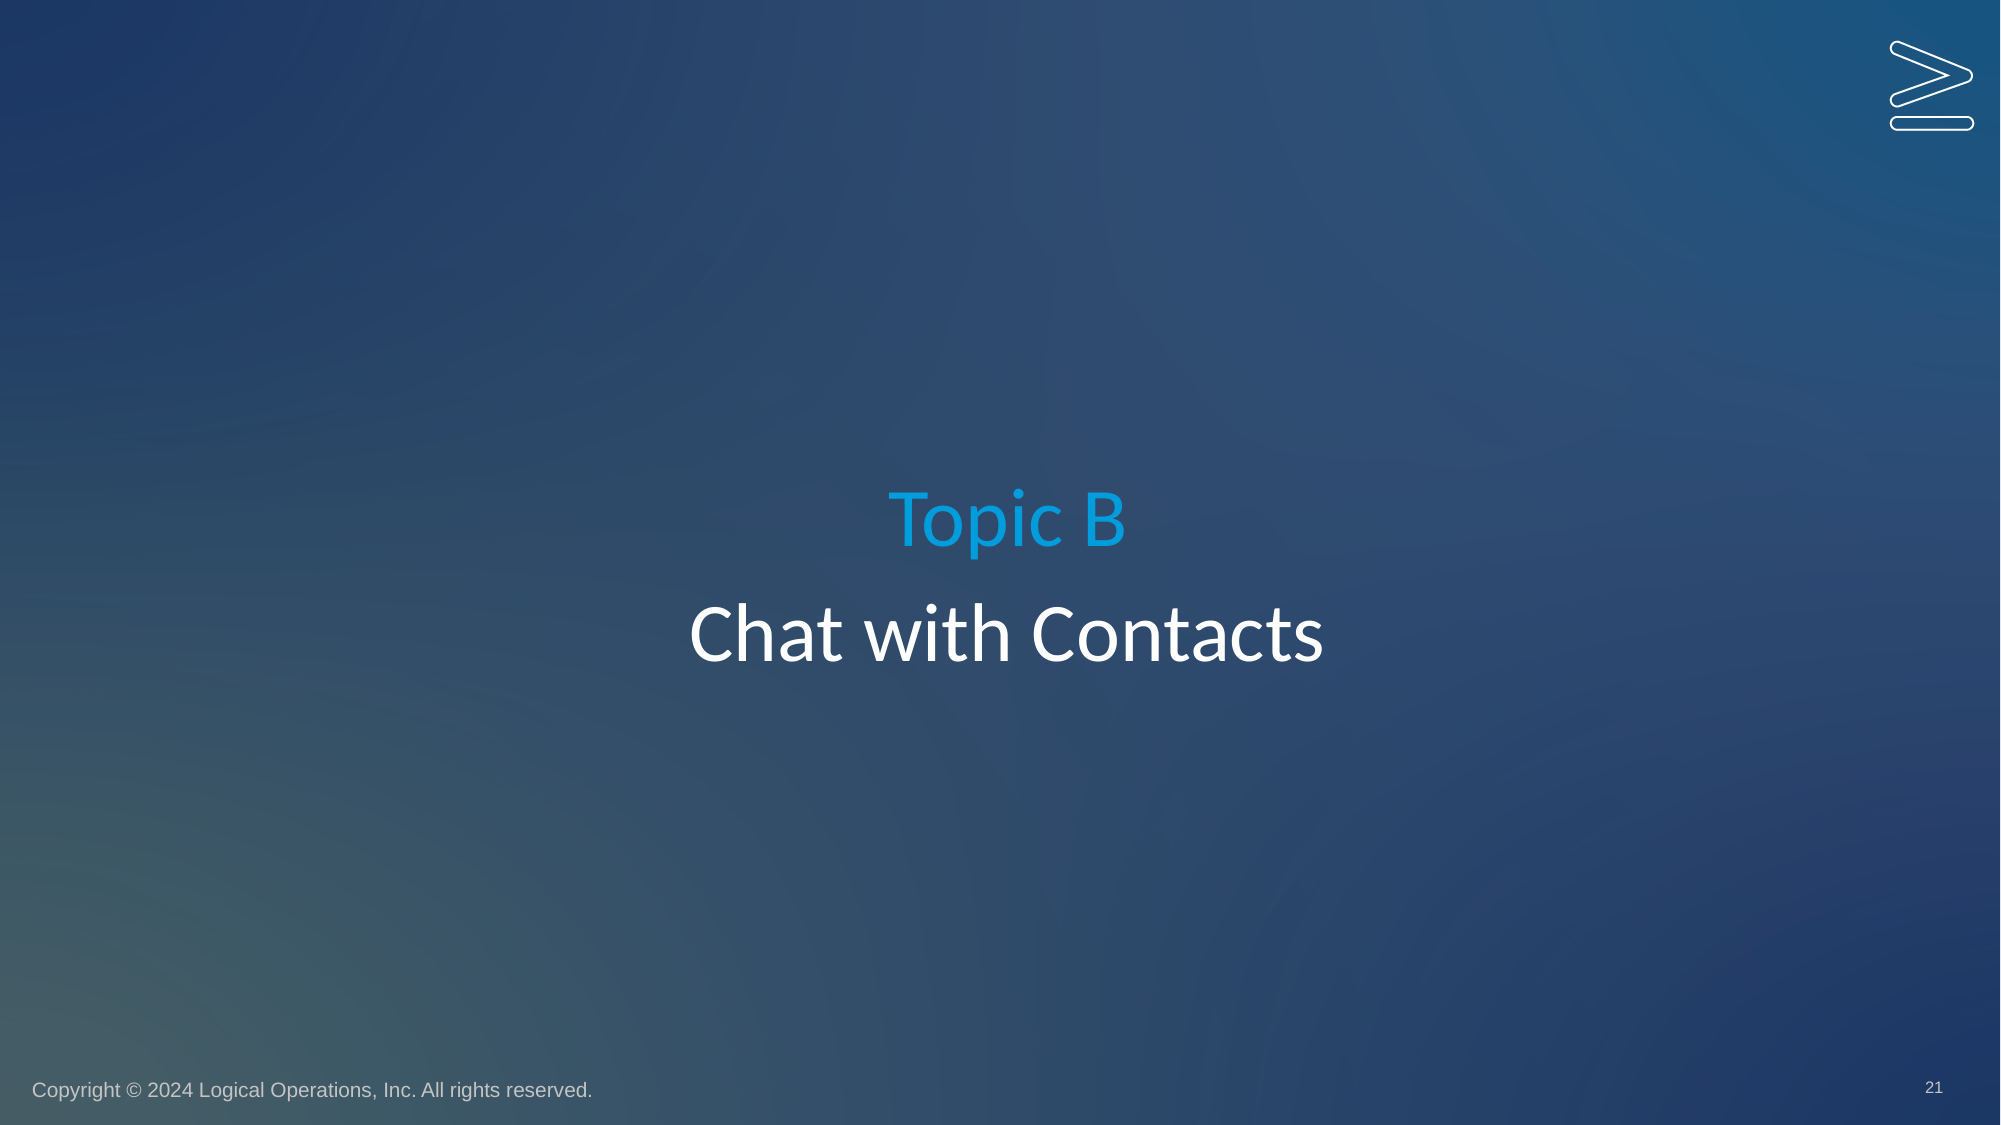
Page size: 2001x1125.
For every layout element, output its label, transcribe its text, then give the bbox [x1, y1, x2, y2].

slide_number 21 [1491, 1057, 1959, 1118]
title Chat with Contacts [157, 571, 1858, 795]
list Topic B [157, 324, 1858, 571]
picture [0, 0, 2001, 1125]
